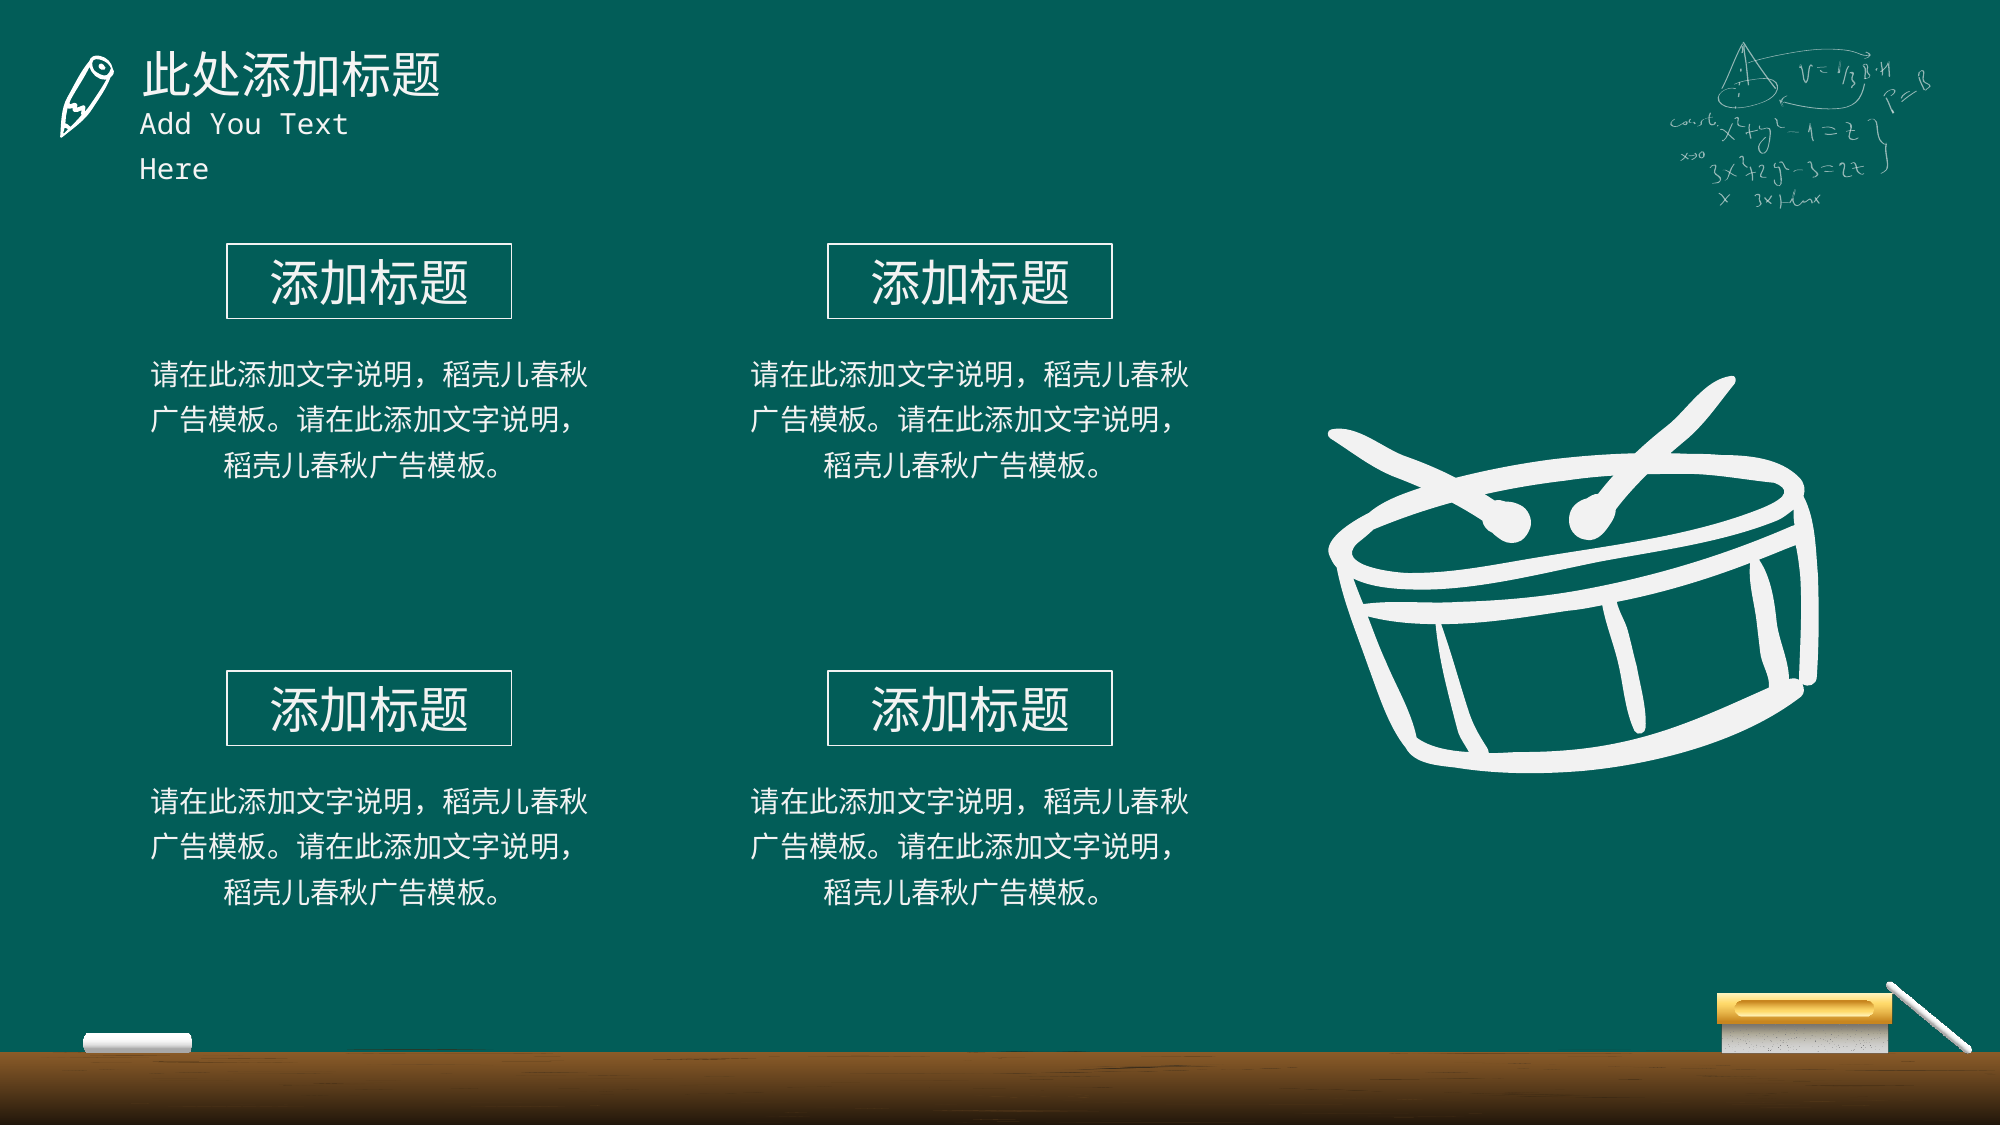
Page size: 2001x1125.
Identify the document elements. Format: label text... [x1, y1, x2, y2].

text_box Add You Text Here [124, 87, 430, 194]
text_box 添加标题 [827, 670, 1113, 746]
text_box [1324, 374, 1820, 775]
text_box 添加标题 [227, 243, 512, 319]
text_box 请在此添加文字说明，稻壳儿春秋广告模板。请在此添加文字说明，稻壳儿春秋广告模板。 [731, 765, 1209, 917]
text_box 此处添加标题 [126, 35, 457, 111]
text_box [1667, 41, 1934, 209]
text_box 添加标题 [227, 670, 512, 746]
text_box 请在此添加文字说明，稻壳儿春秋广告模板。请在此添加文字说明，稻壳儿春秋广告模板。 [130, 765, 608, 917]
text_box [45, 61, 122, 127]
text_box 请在此添加文字说明，稻壳儿春秋广告模板。请在此添加文字说明，稻壳儿春秋广告模板。 [130, 338, 608, 490]
text_box 添加标题 [827, 243, 1113, 319]
text_box 请在此添加文字说明，稻壳儿春秋广告模板。请在此添加文字说明，稻壳儿春秋广告模板。 [731, 338, 1209, 490]
picture [0, 938, 2000, 1125]
